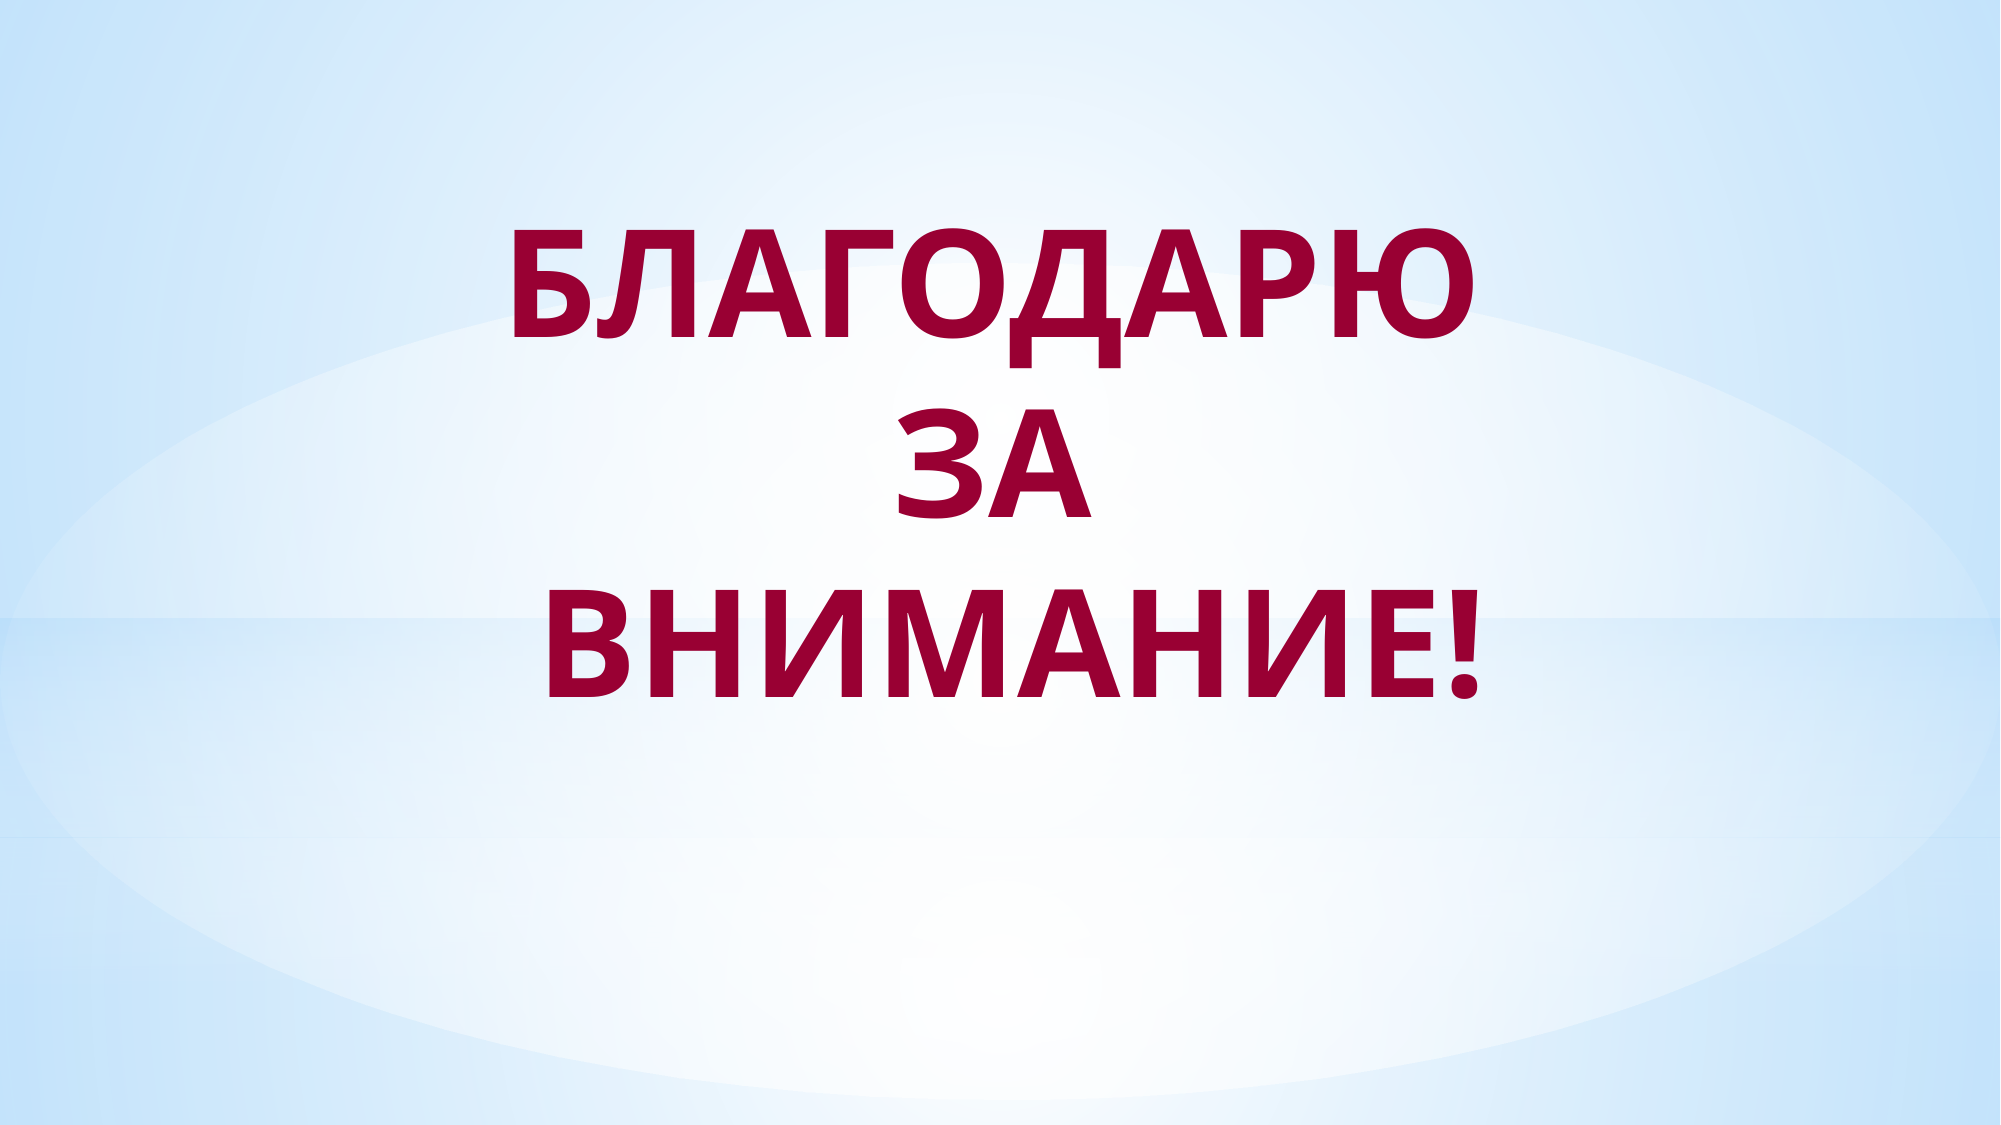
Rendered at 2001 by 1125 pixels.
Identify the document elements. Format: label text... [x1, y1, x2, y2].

text_box БЛАГОДАРЮ ЗА ВНИМАНИЕ! [78, 0, 1945, 657]
